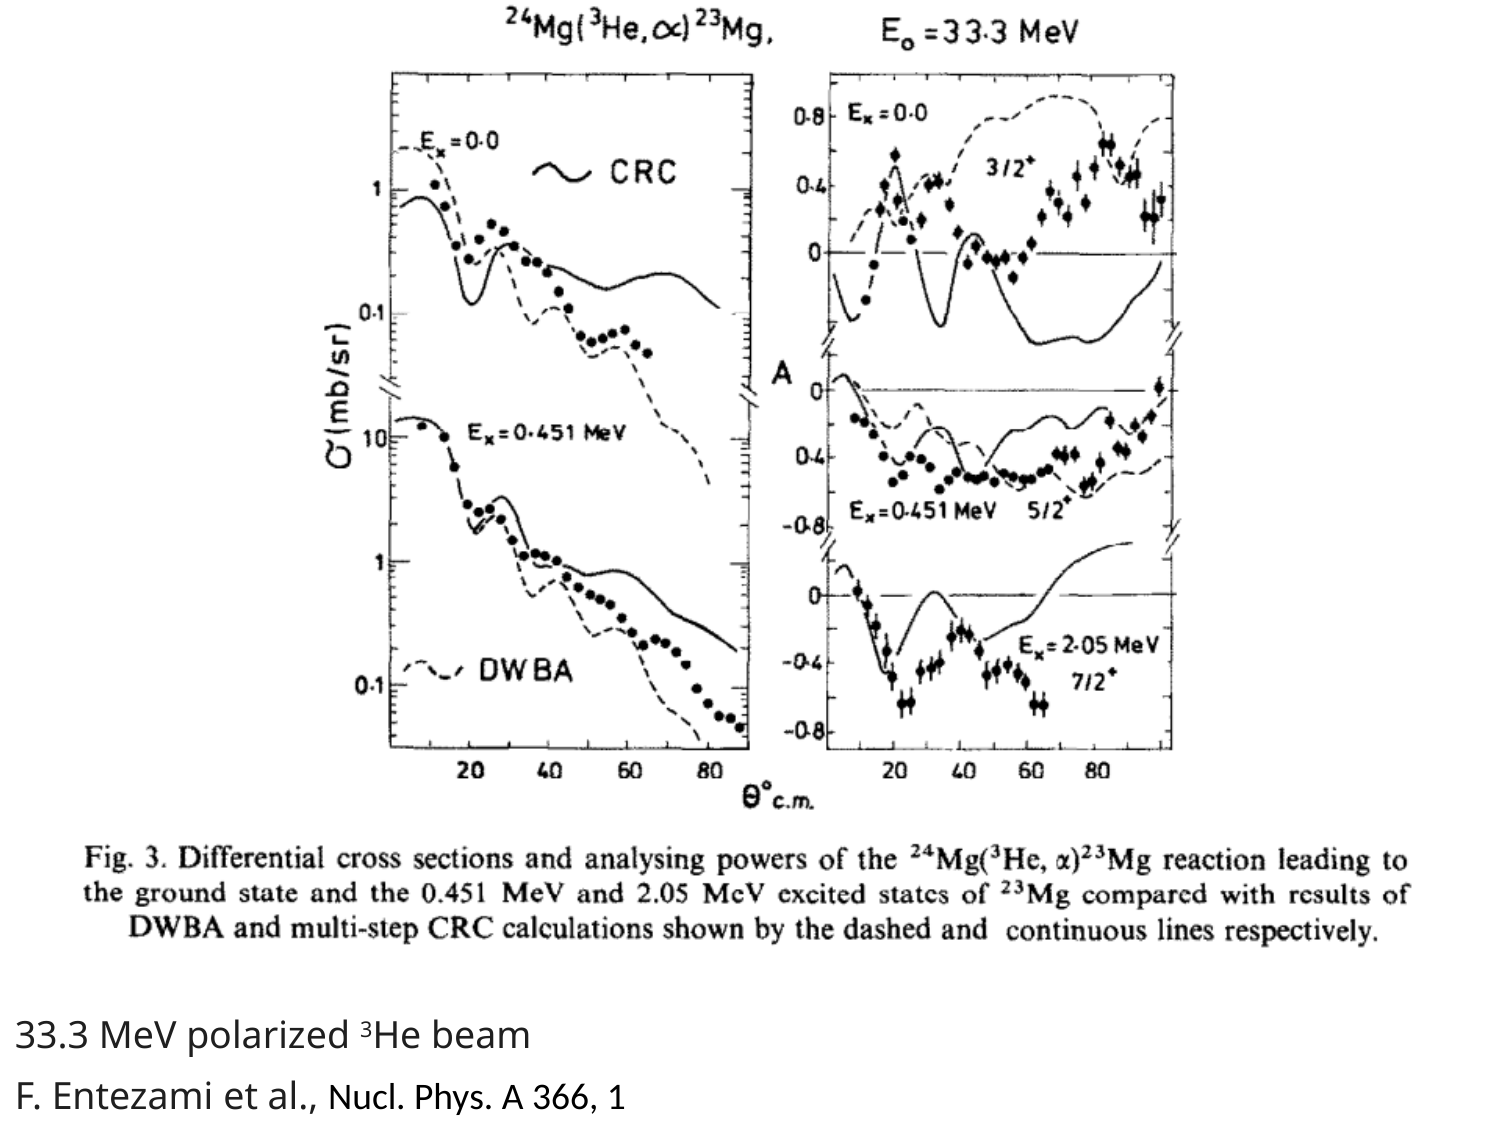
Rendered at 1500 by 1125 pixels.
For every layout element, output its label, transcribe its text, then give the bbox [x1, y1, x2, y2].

picture [68, 0, 1432, 968]
text_box 33.3 MeV polarized 3He beam [0, 1003, 755, 1064]
text_box F. Entezami et al., Nucl. Phys. A 366, 1 (1981). [0, 1064, 750, 1125]
